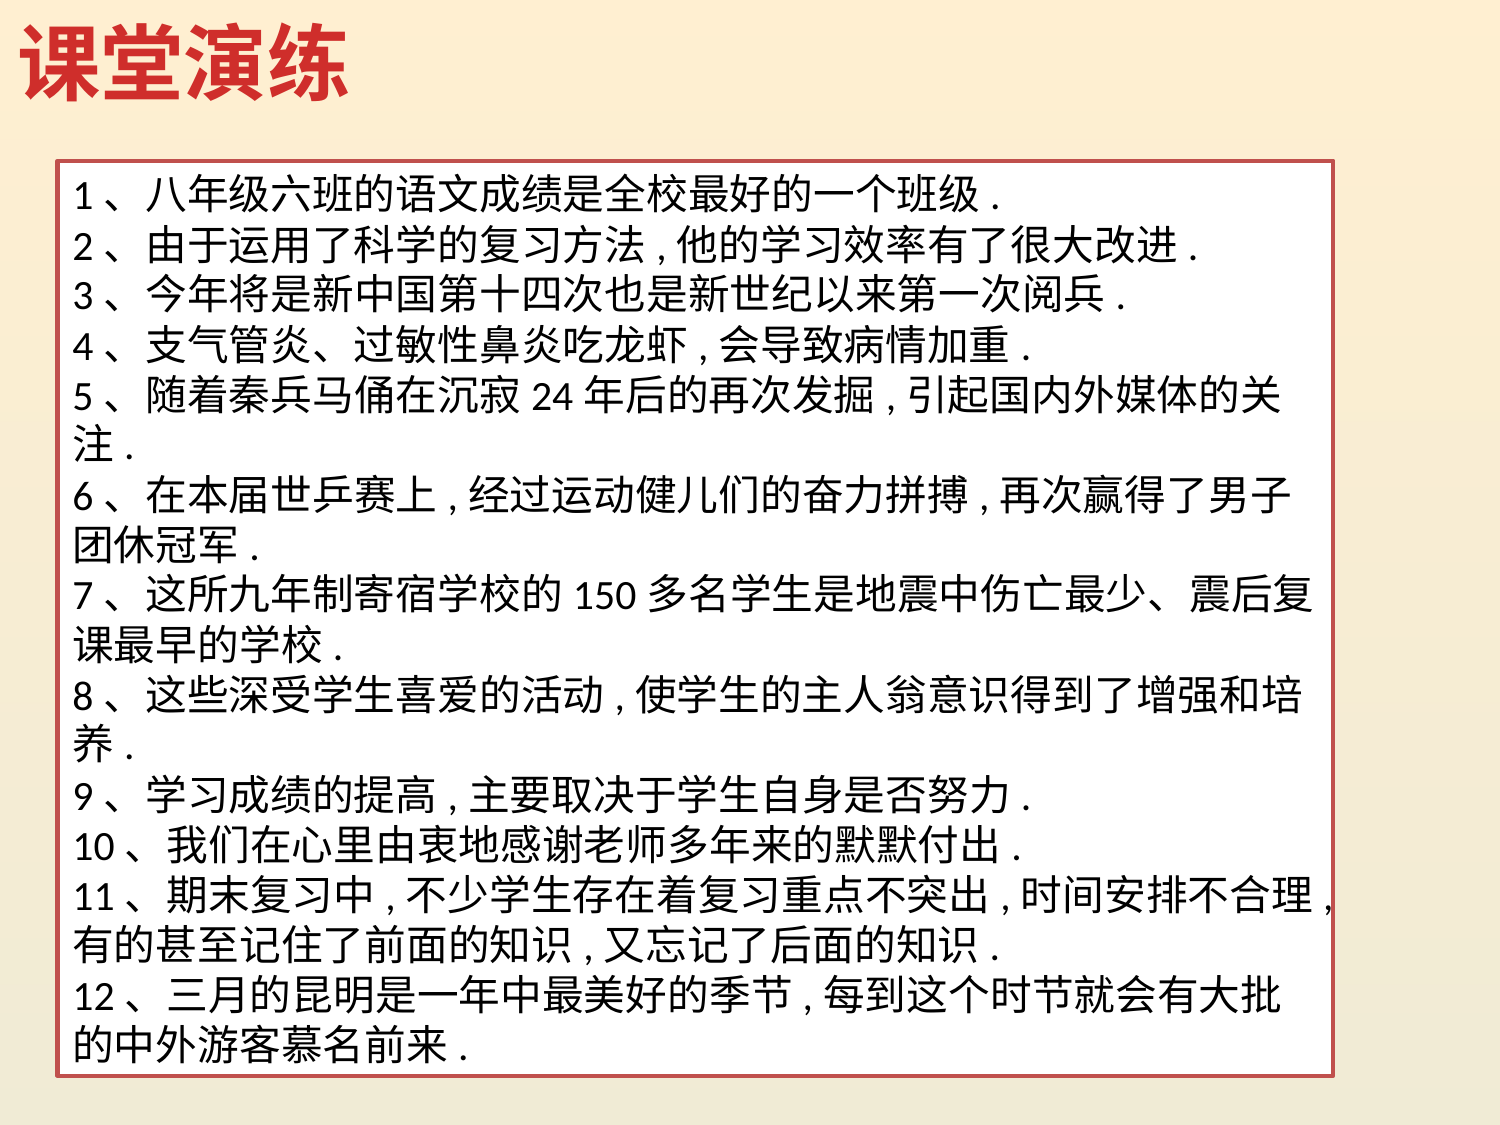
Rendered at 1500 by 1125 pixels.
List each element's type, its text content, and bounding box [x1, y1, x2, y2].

text_box 课堂演练 [2, 3, 366, 119]
text_box 1、八年级六班的语文成绩是全校最好的一个班级. 2、由于运用了科学的复习方法,他的学习效率有了很大改进. 3、今年将是新中国第十四次也是新世纪以来第一次阅兵. 4、支气管炎、过敏性鼻炎吃龙虾,会导致病情加重. 5、随着秦兵马俑在沉寂24年后的再次发掘,引起国内外媒体的关注. 6、在本届世乒赛上,经过运动健儿们的奋力拼搏,再次赢得了男子团休冠军. 7、这所九年制寄宿学校的150多名学生是地震中伤亡最少、震后复课最早的学校. 8、这些深受学生喜爱的活动,使学生的主人翁意识得到了增强和培养. 9、学习成绩的提高,主要取决于学生自身是否努力. 10、我们在心里由衷地感谢老师多年来的默默付出. 11、期末复习中,不少学生存在着复习重点不突出,时间安排不合理,有的甚至记住了前面的知识,又忘记了后面的知识. 12、三月的昆明是一年中最美好的季节,每到这个时节就会有大批的中外游客慕名前来. [55, 159, 1335, 1078]
